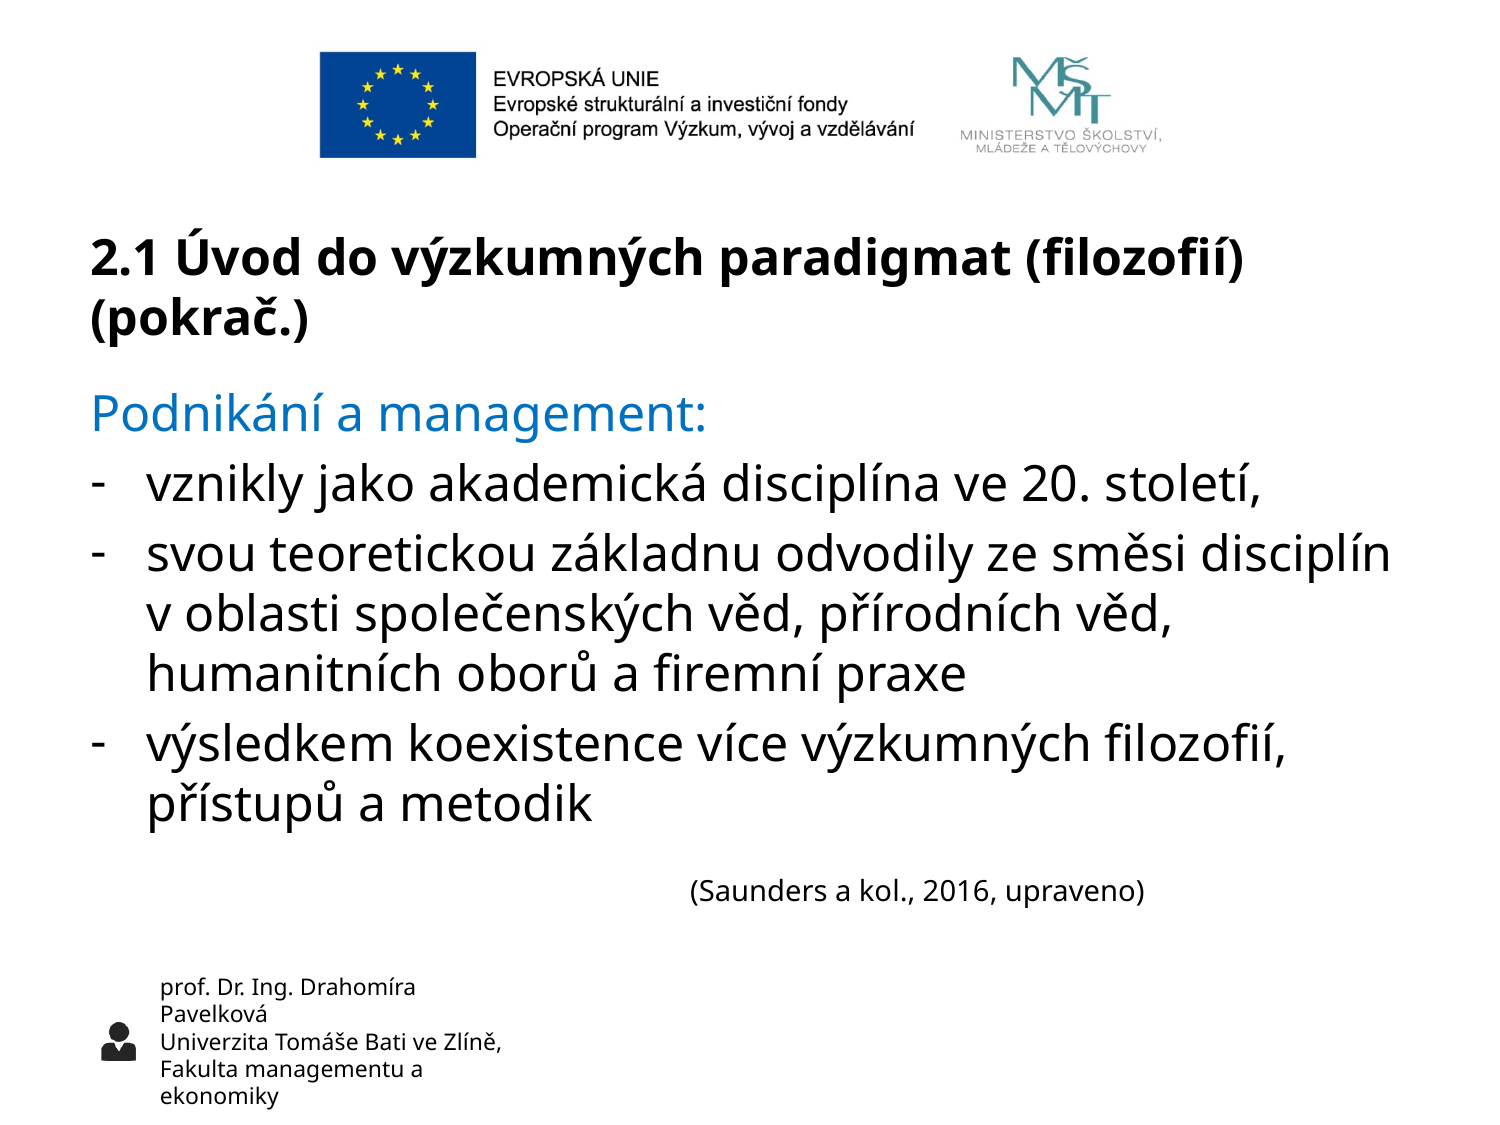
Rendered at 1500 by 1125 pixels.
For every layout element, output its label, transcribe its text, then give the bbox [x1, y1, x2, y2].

footer prof. Dr. Ing. Drahomíra Pavelková Univerzita Tomáše Bati ve Zlíně, Fakulta managementu a ekonomiky [145, 999, 526, 1083]
picture [101, 1021, 136, 1062]
picture [267, 0, 1213, 210]
title 2.1 Úvod do výzkumných paradigmat (filozofií) (pokrač.) [75, 185, 1447, 386]
list Podnikání a management: vznikly jako akademická disciplína ve 20. století, svou teoretickou základnu odvodily ze směsi disciplín v oblasti společenských věd, přírodních věd, humanitních oborů a firemní praxe výsledkem koexistence více výzkumných filozofií, přístupů a metodik (Saunders a kol., 2016, upraveno) [75, 304, 1425, 1000]
